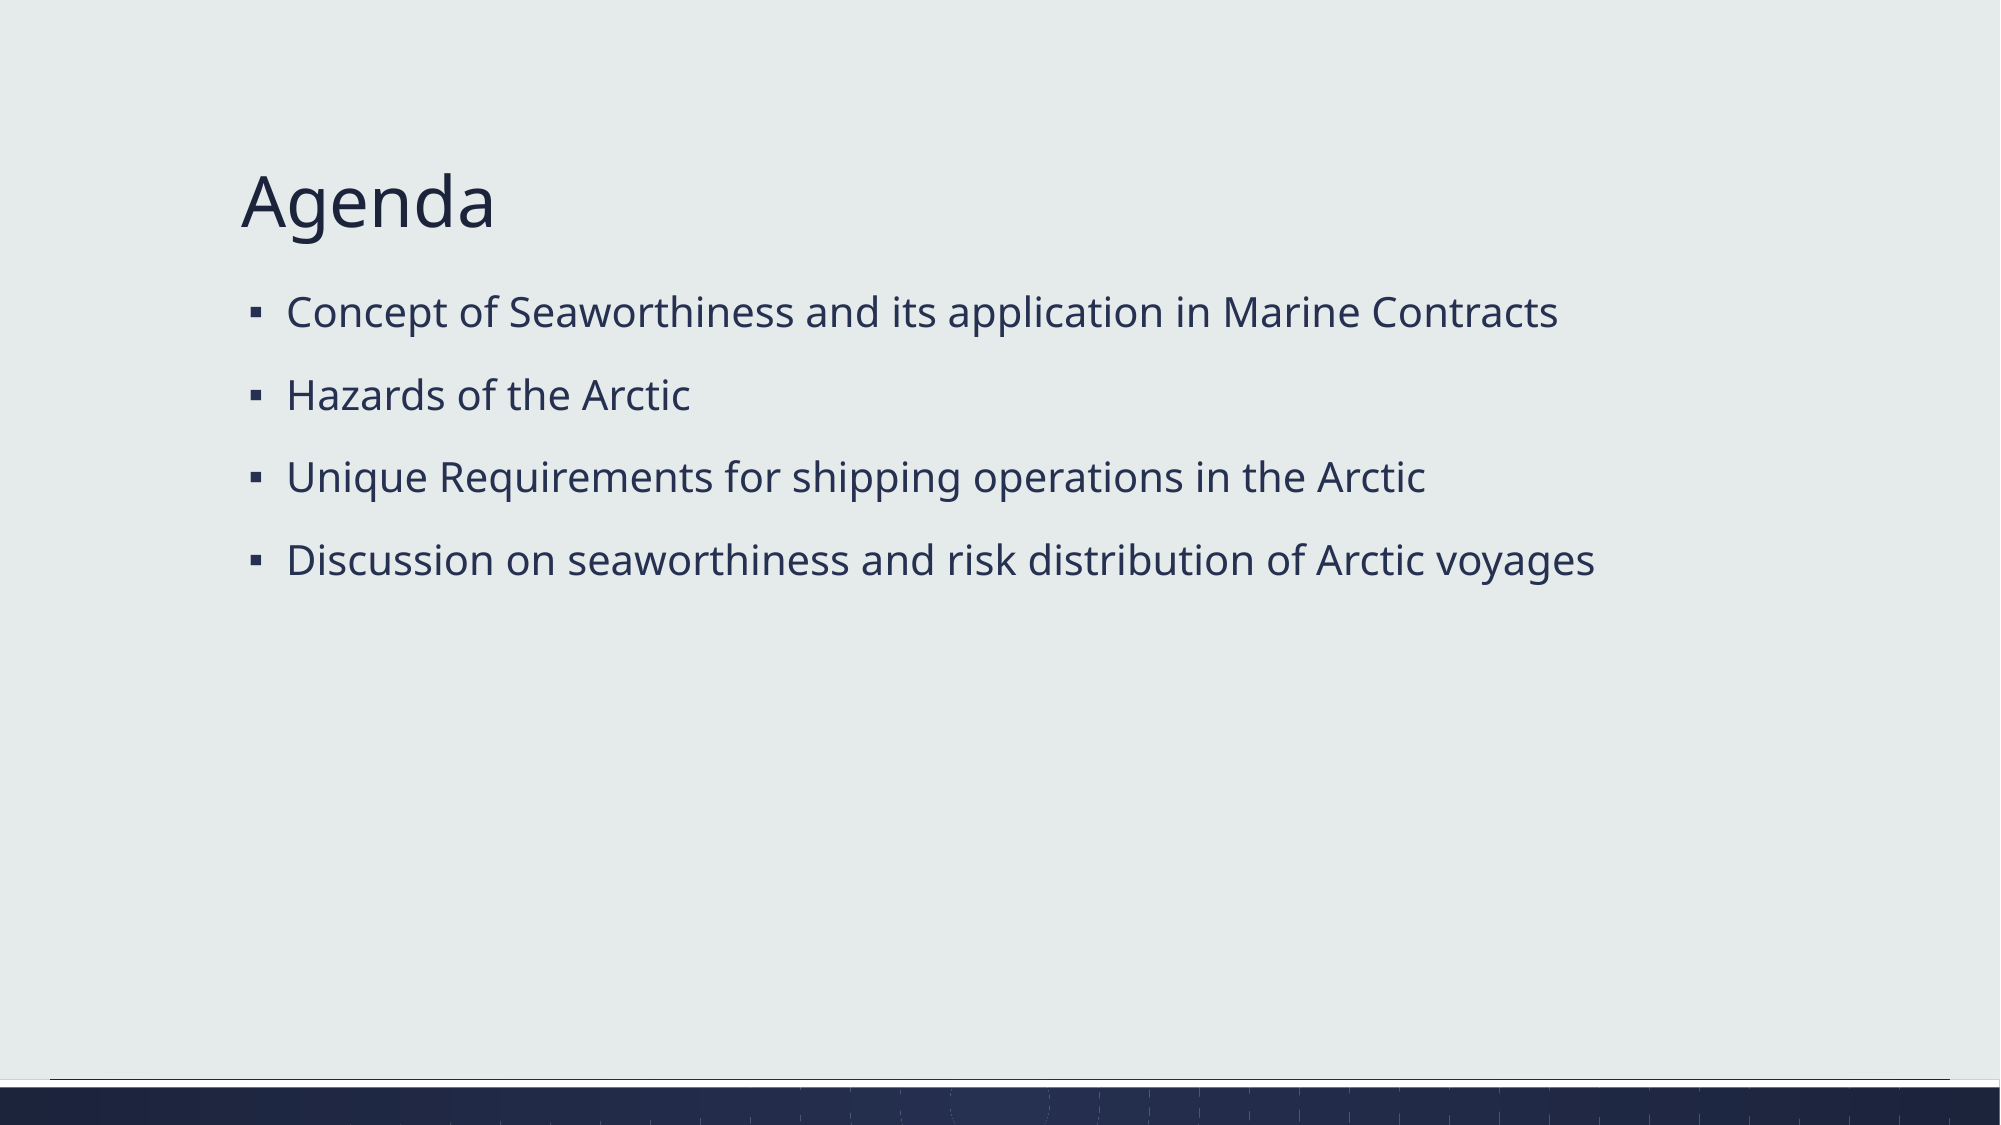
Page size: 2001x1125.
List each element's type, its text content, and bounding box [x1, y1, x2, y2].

title Agenda [226, 48, 1787, 251]
list Concept of Seaworthiness and its application in Marine Contracts Hazards of the Arctic Unique Requirements for shipping operations in the Arctic Discussion on seaworthiness and risk distribution of Arctic voyages [226, 283, 1663, 961]
